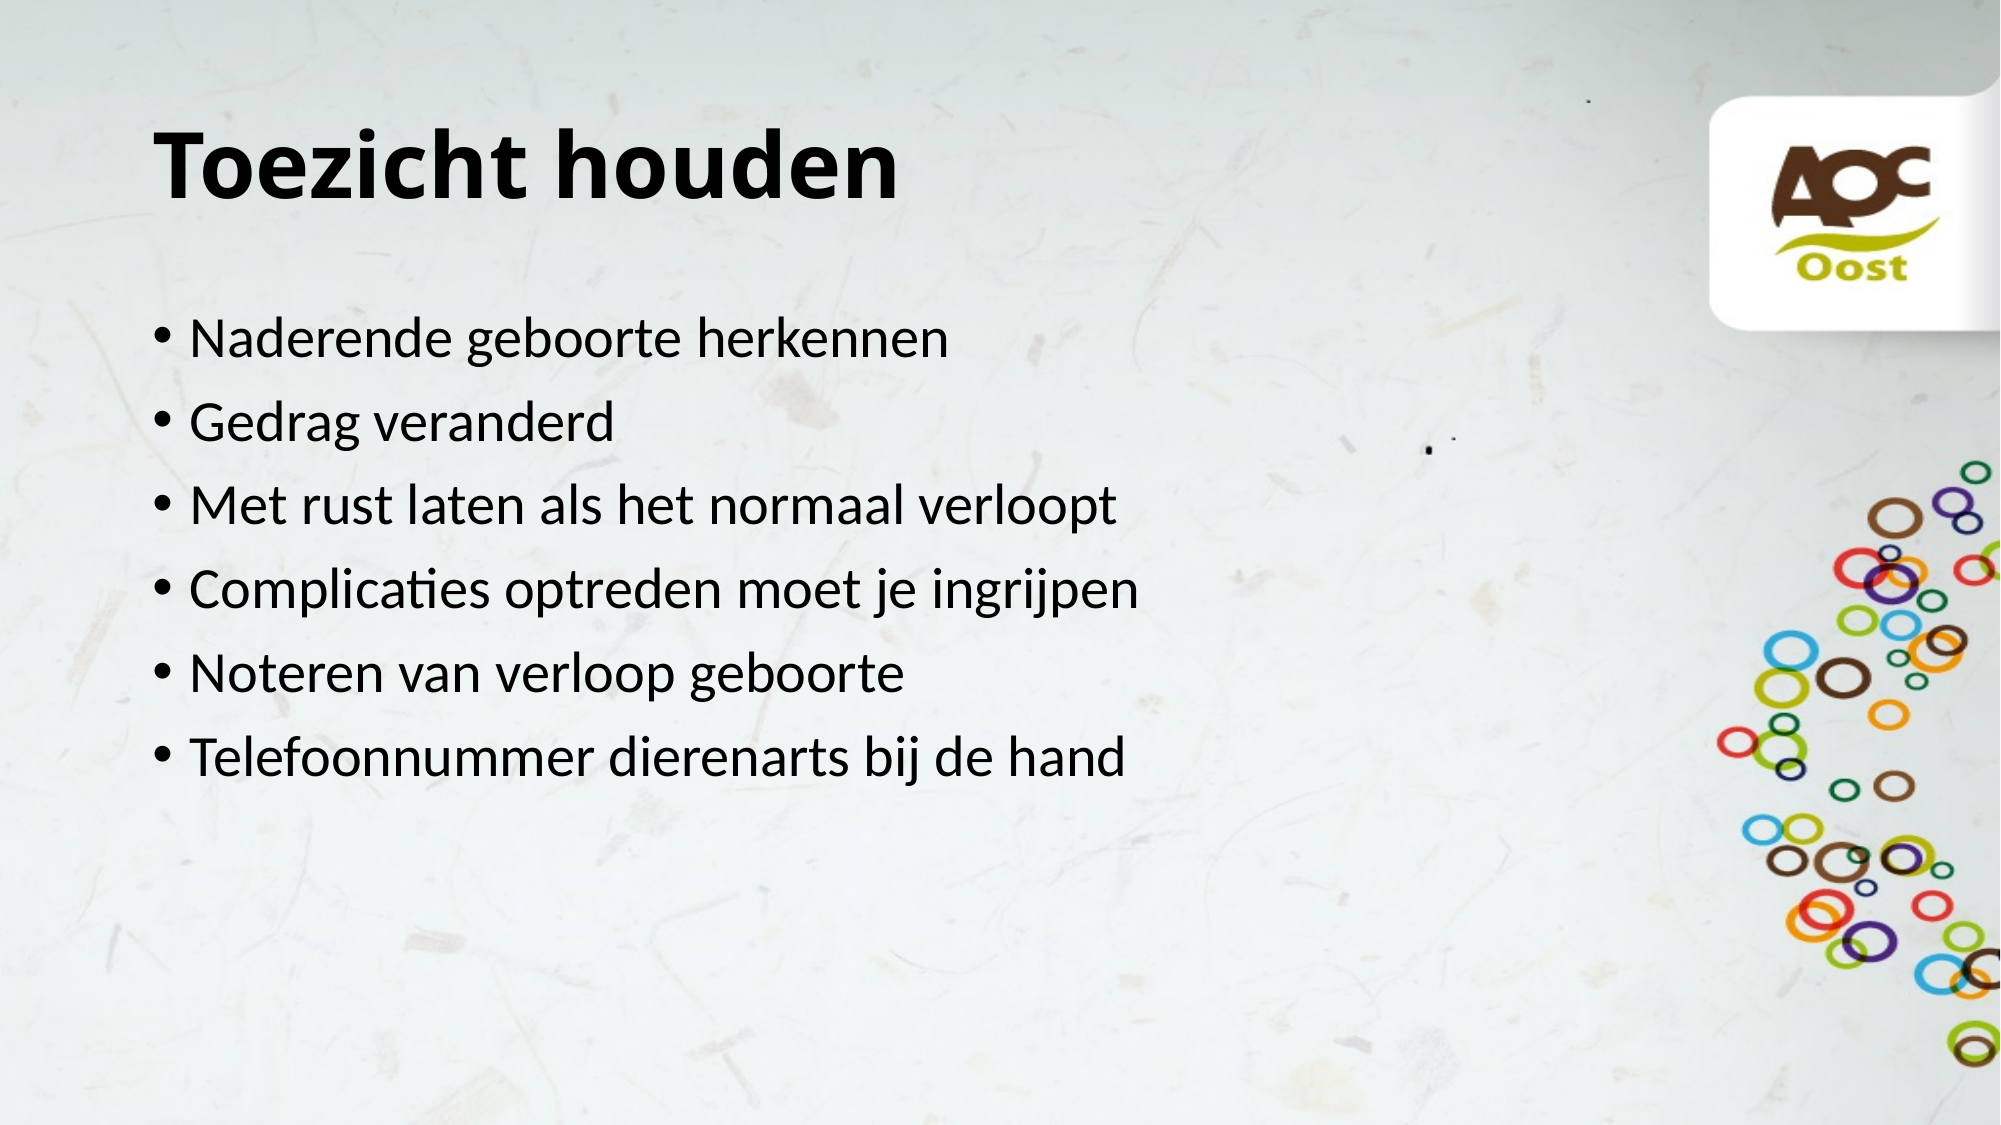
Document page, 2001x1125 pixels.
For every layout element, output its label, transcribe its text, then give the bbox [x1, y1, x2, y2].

picture [0, 0, 2001, 1125]
title Toezicht houden [137, 59, 1863, 278]
list Naderende geboorte herkennen Gedrag veranderd Met rust laten als het normaal verloopt Complicaties optreden moet je ingrijpen Noteren van verloop geboorte Telefoonnummer dierenarts bij de hand [137, 299, 1863, 1014]
